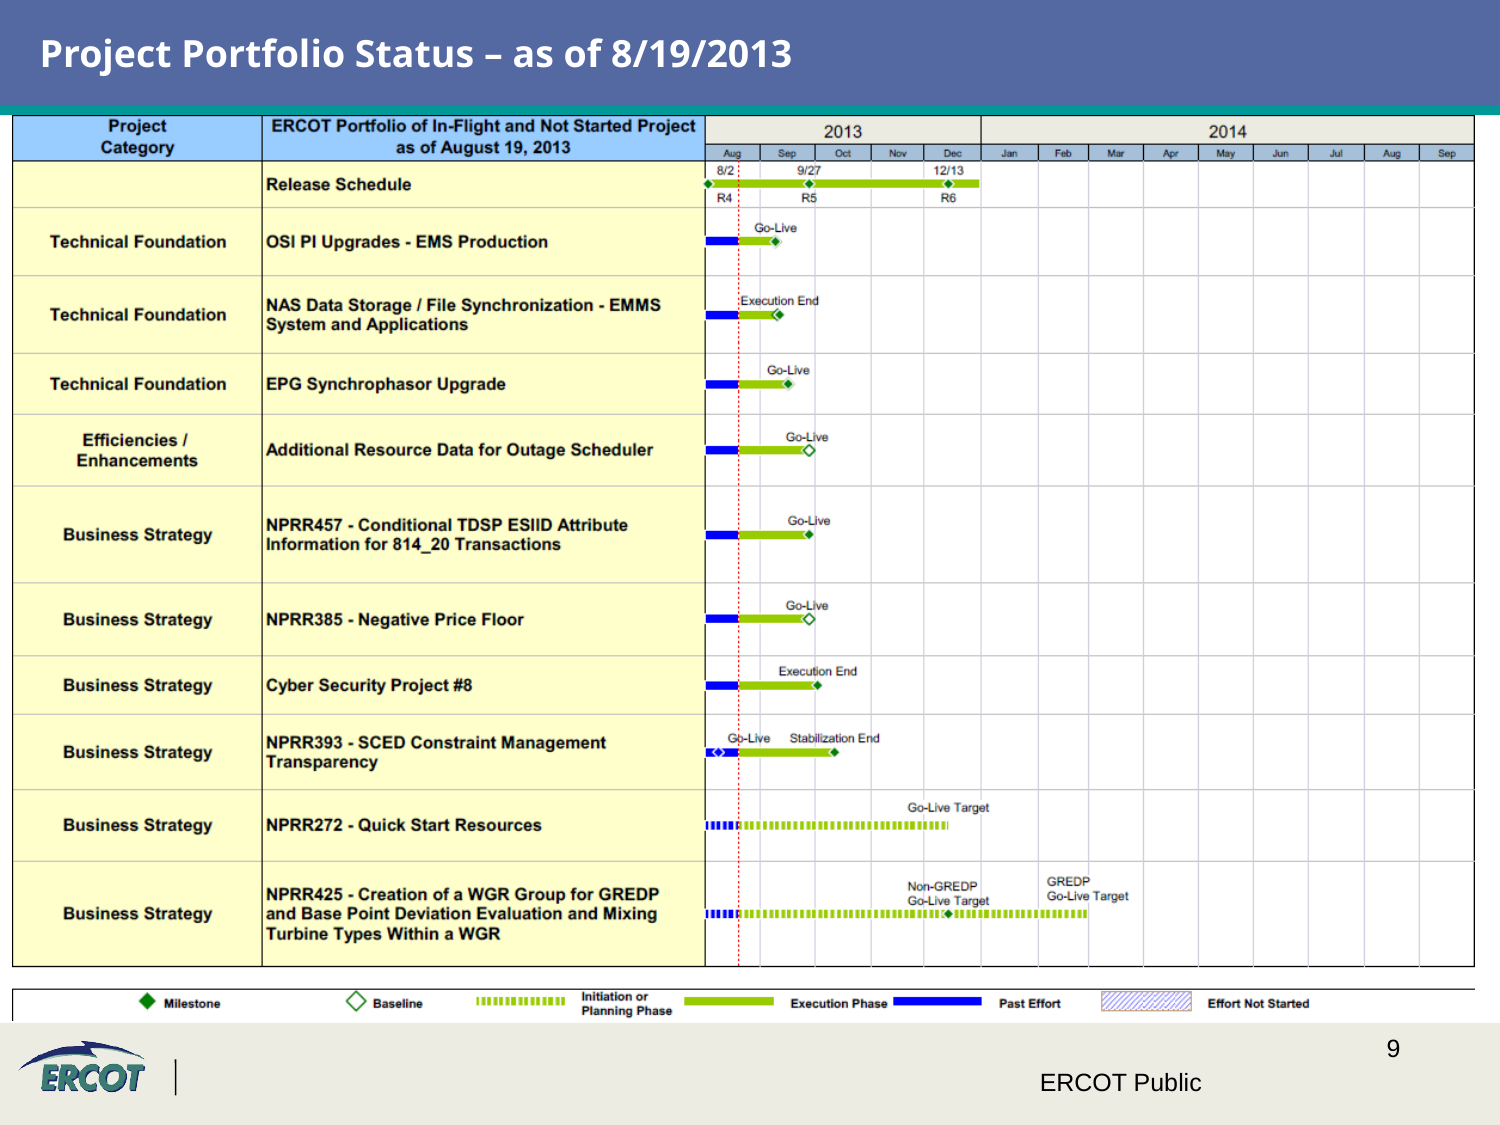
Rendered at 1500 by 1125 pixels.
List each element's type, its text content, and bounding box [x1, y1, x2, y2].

footer ERCOT Public [1025, 1059, 1438, 1125]
picture [12, 114, 1476, 1021]
picture [10, 1031, 151, 1111]
text_box [24, 22, 1450, 85]
text_box Project Portfolio Status – as of 8/19/2013 [24, 30, 1163, 106]
